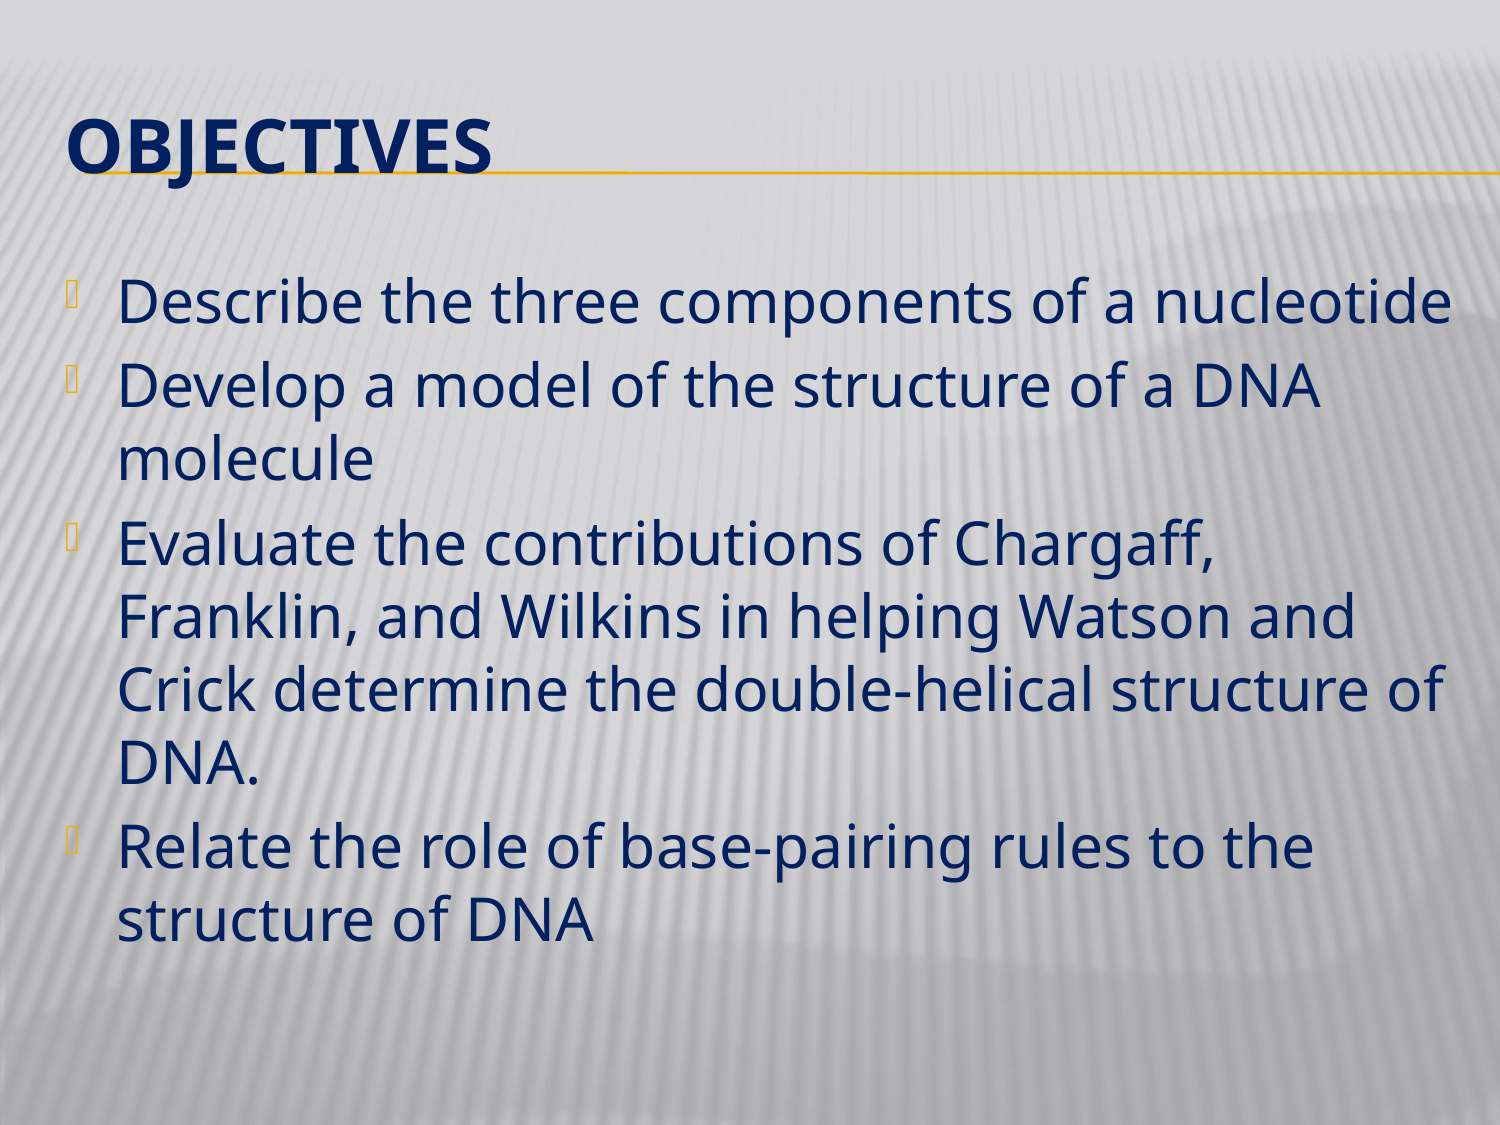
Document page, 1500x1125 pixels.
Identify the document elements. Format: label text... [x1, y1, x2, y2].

title Objectives [50, 75, 1475, 213]
list Describe the three components of a nucleotide Develop a model of the structure of a DNA molecule Evaluate the contributions of Chargaff, Franklin, and Wilkins in helping Watson and Crick determine the double-helical structure of DNA. Relate the role of base-pairing rules to the structure of DNA [50, 254, 1475, 998]
